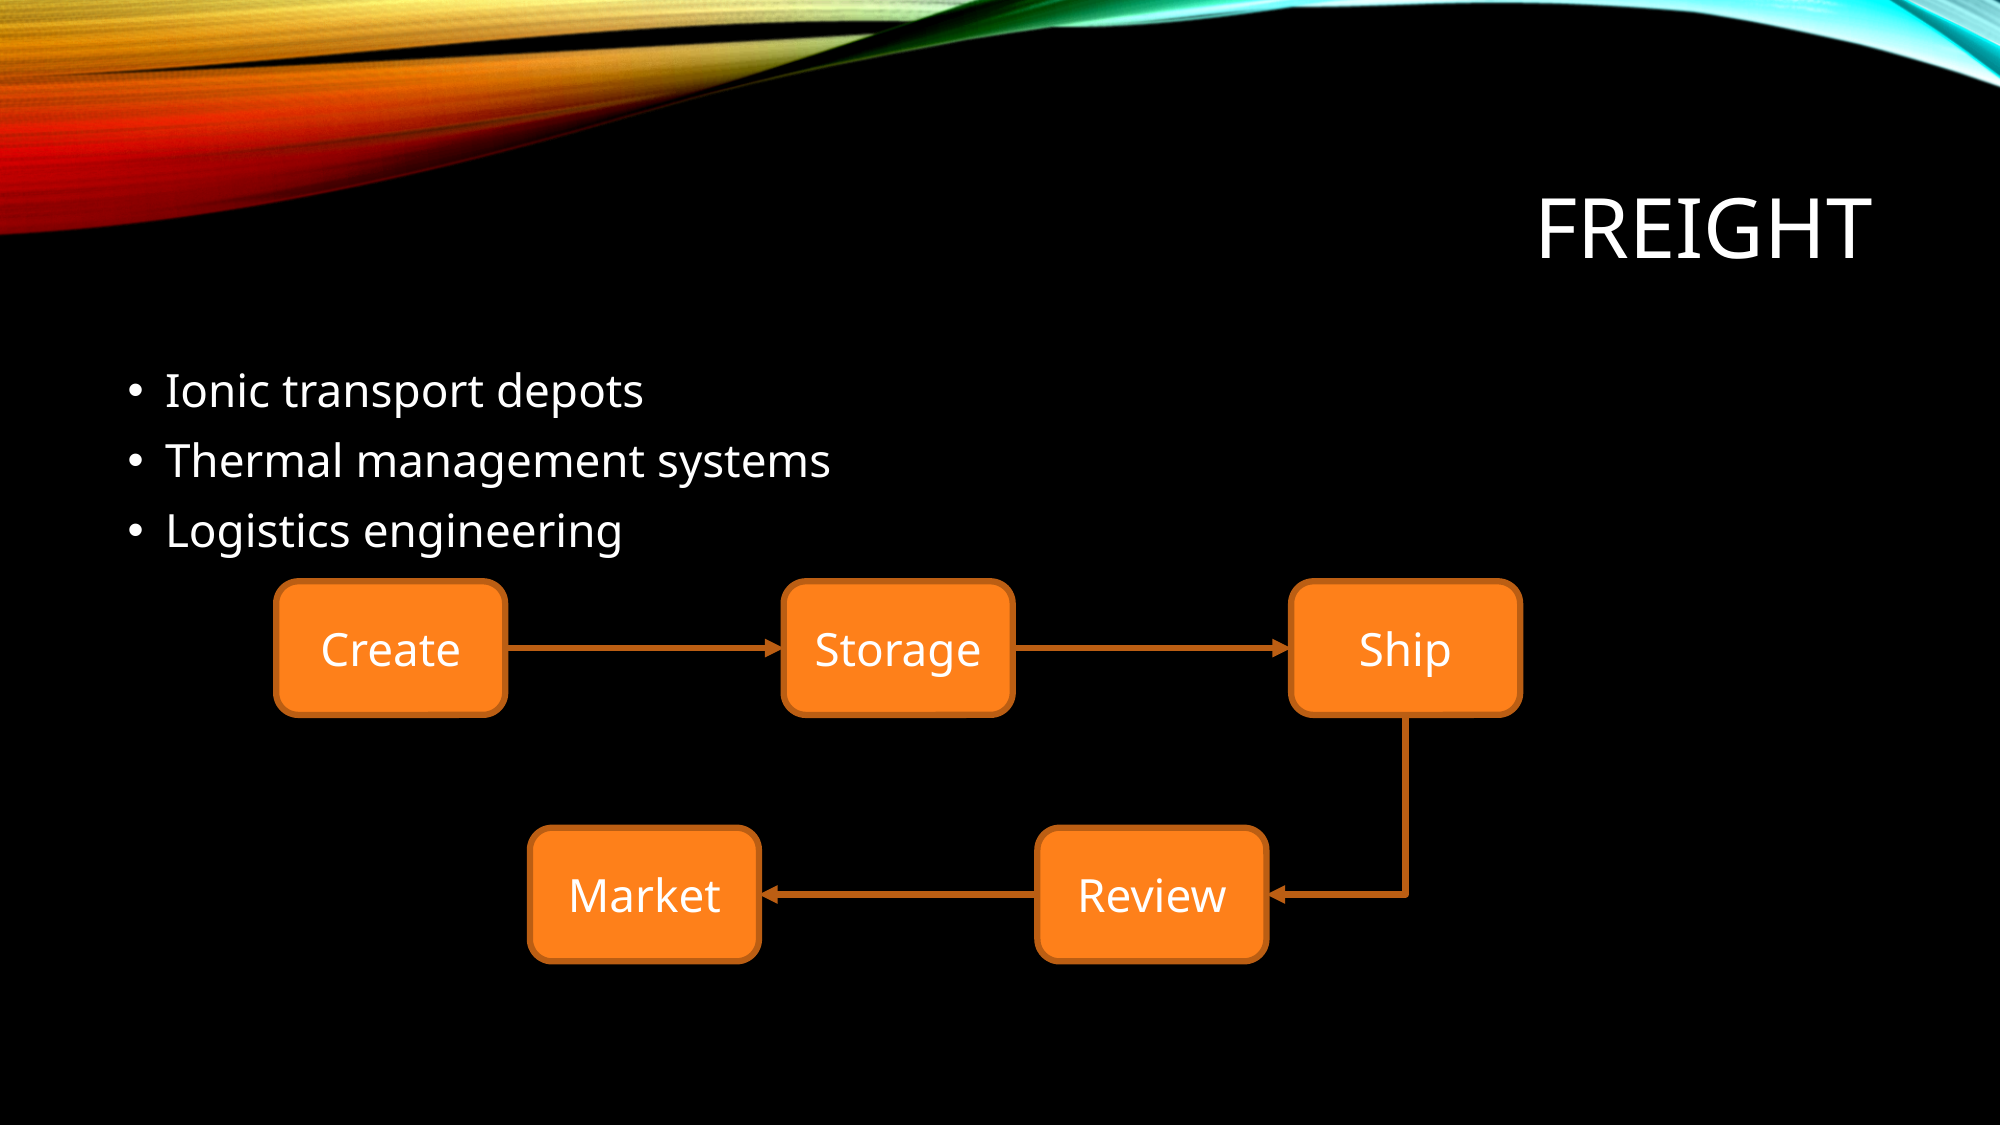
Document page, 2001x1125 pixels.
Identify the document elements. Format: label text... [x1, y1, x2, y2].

title freight [474, 125, 1888, 338]
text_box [275, 581, 1521, 962]
picture [0, 0, 2000, 237]
list Ionic transport depots Thermal management systems Logistics engineering [112, 360, 1888, 1021]
